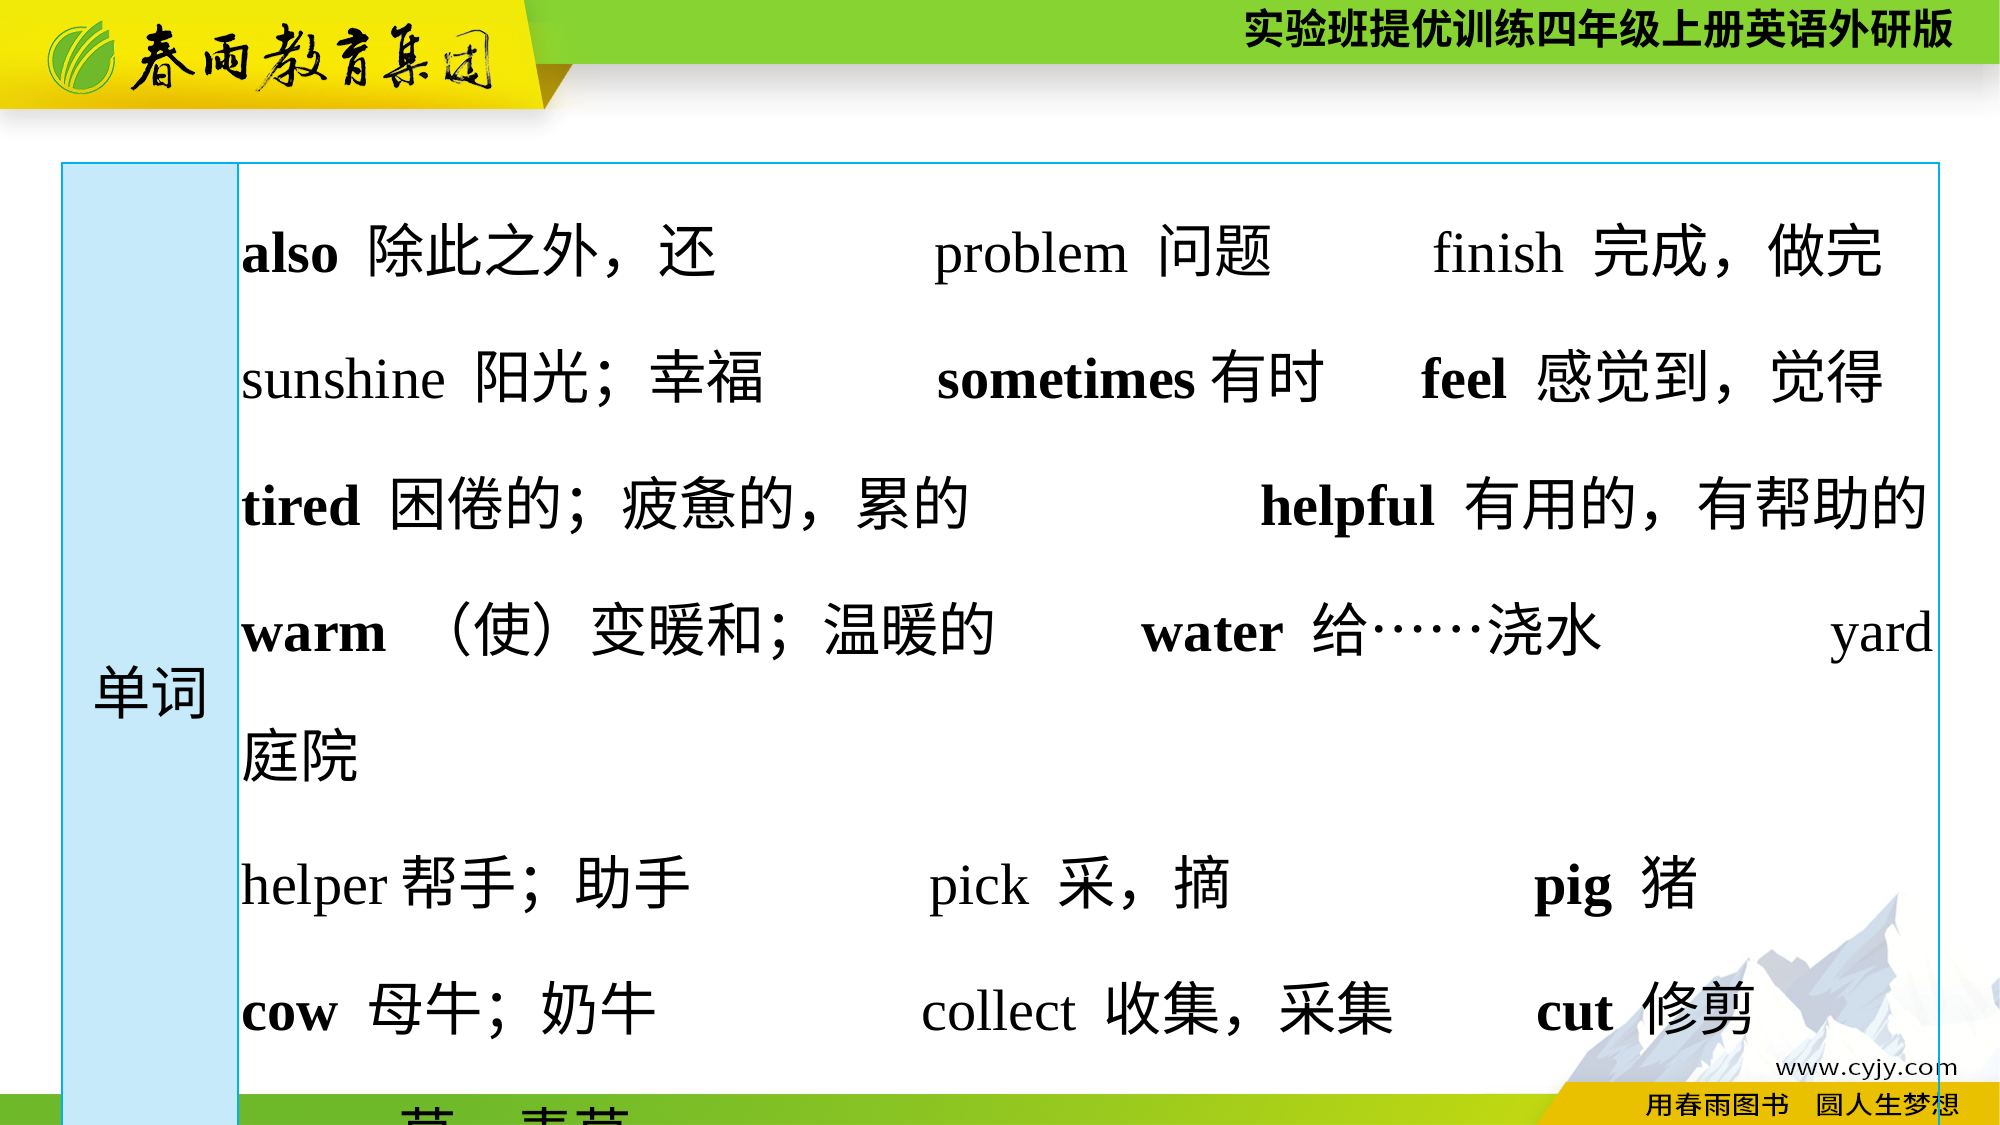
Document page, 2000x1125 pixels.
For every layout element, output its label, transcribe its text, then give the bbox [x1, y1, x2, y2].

table_header 单词 [63, 164, 237, 1125]
table_header also 除此之外，还 problem 问题 finish 完成，做完 sunshine 阳光；幸福 sometimes有时 feel 感觉到，觉得 tired 困倦的；疲惫的，累的 helpful 有用的，有帮助的 warm （使）变暖和；温暖的 water 给……浇水 yard庭院 helper帮手；助手 pick 采，摘 pig 猪 cow 母牛；奶牛 collect 收集，采集 cut 修剪 grass 草，青草 [239, 164, 1938, 1125]
picture [0, 0, 2000, 1125]
